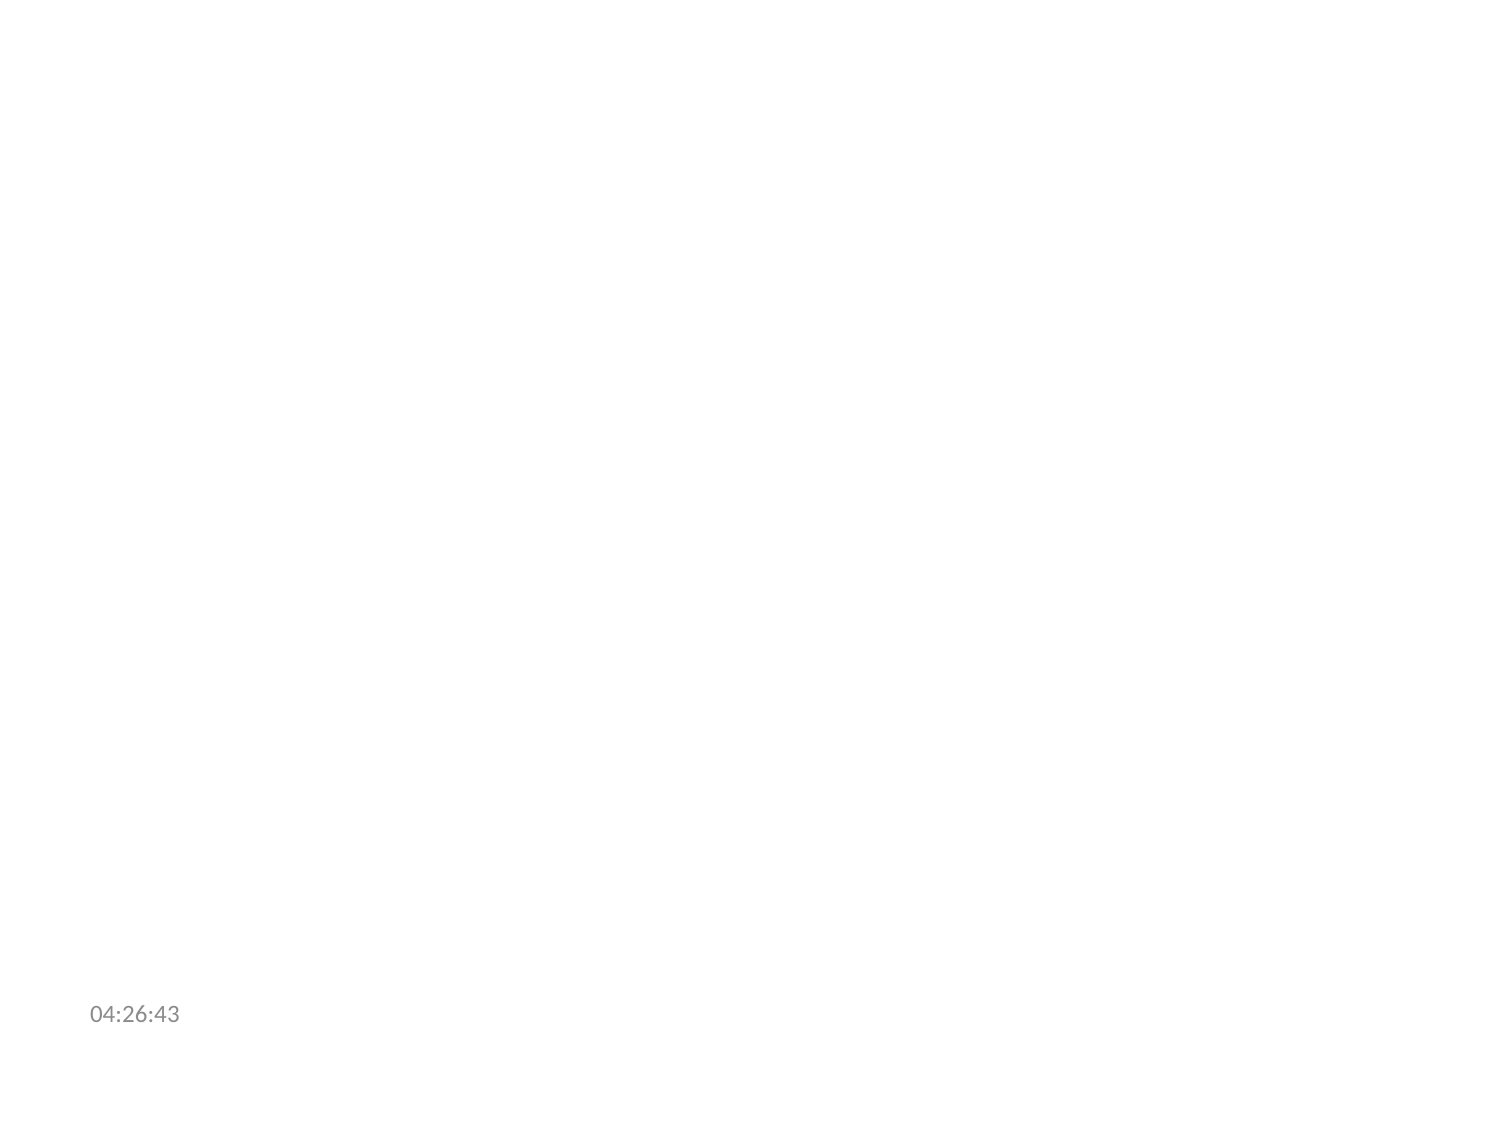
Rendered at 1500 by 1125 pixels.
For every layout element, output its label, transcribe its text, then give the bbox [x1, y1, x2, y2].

text_box 15:35:09 [75, 982, 425, 1043]
